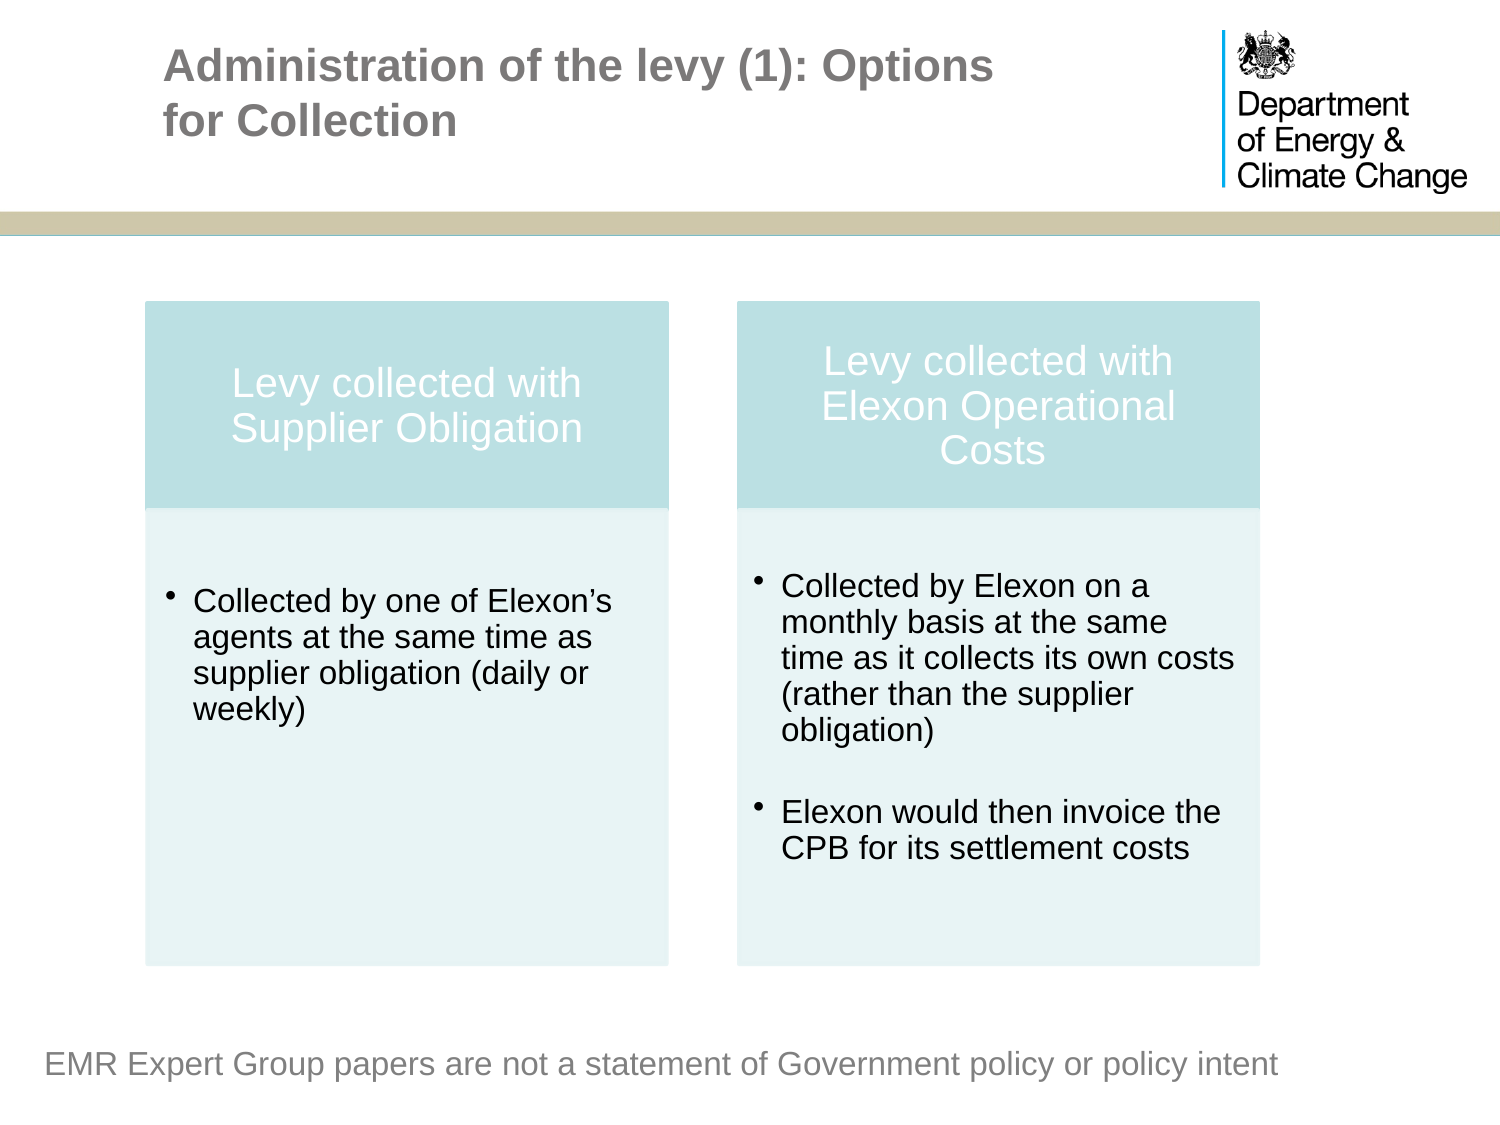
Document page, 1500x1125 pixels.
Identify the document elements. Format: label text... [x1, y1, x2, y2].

title Administration of the levy (1): Options for Collection [147, 27, 1034, 162]
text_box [147, 302, 1259, 965]
text_box EMR Expert Group papers are not a statement of Government policy or policy intent [29, 1034, 1500, 1090]
picture [1222, 30, 1467, 194]
picture [0, 208, 1500, 236]
